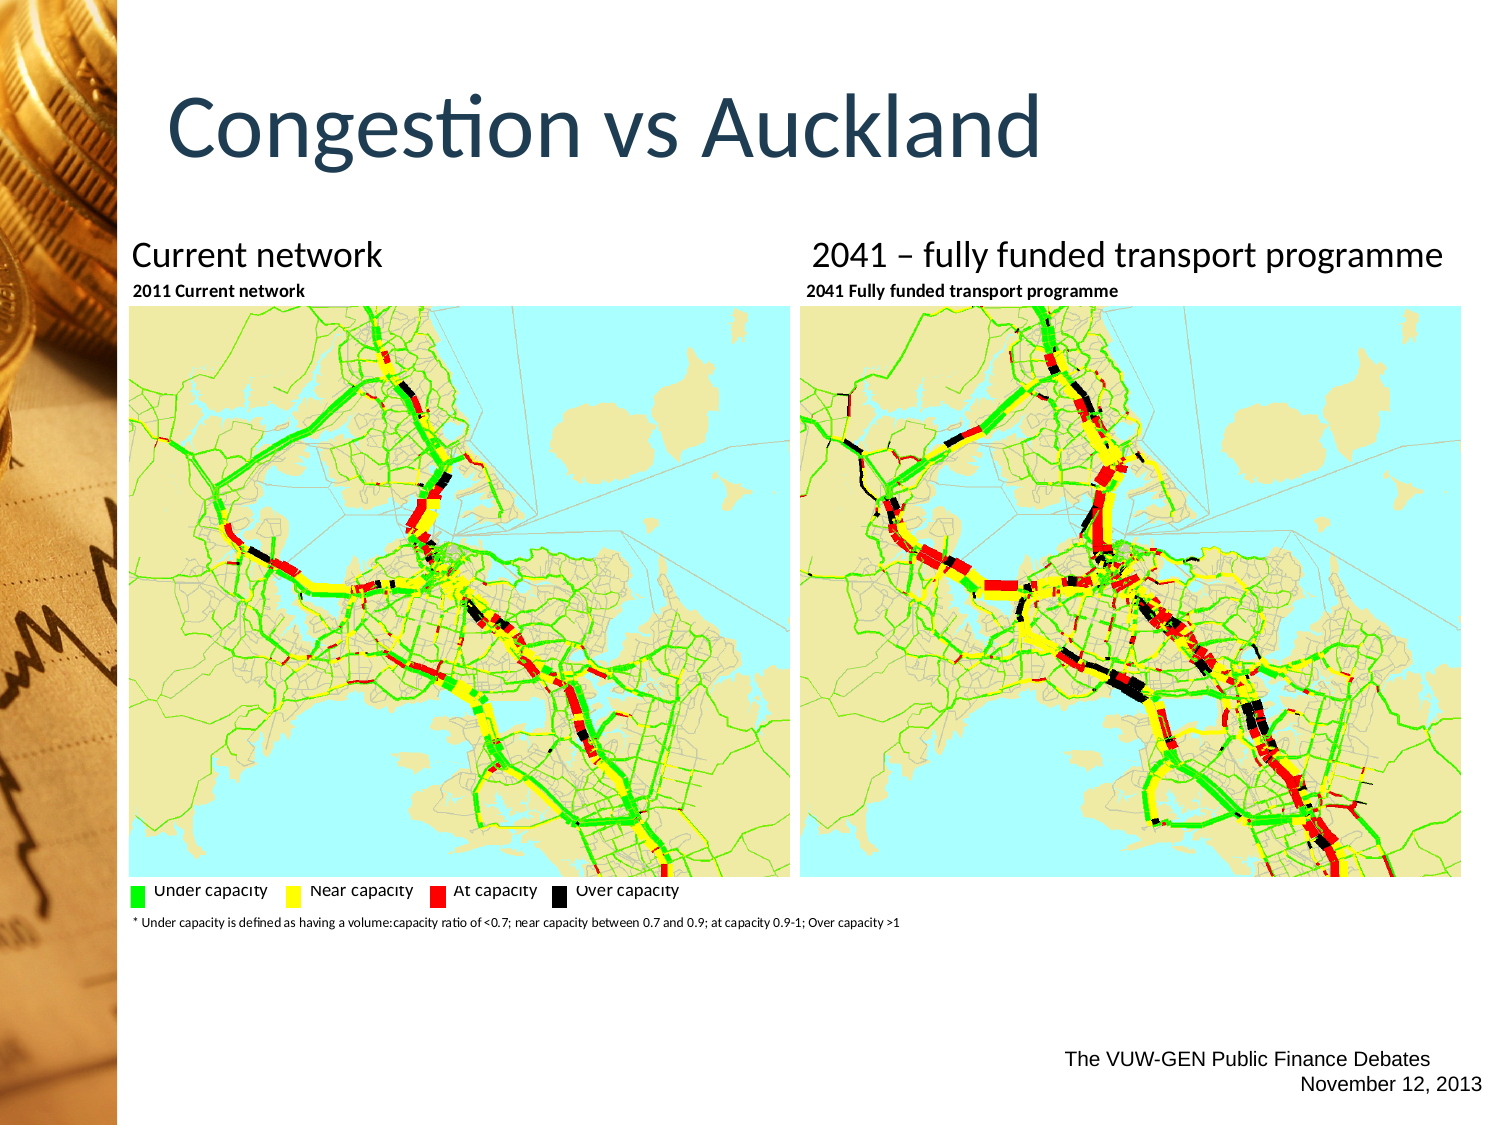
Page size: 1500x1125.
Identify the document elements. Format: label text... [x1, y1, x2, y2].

text_box Current network [121, 222, 622, 283]
picture [0, 0, 118, 1125]
text_box Congestion vs Auckland [152, 58, 1454, 184]
picture [128, 280, 1467, 939]
text_box 2041 – fully funded transport programme [796, 222, 1500, 283]
text_box The VUW-GEN Public Finance Debates November 12, 2013 [667, 1034, 1498, 1106]
